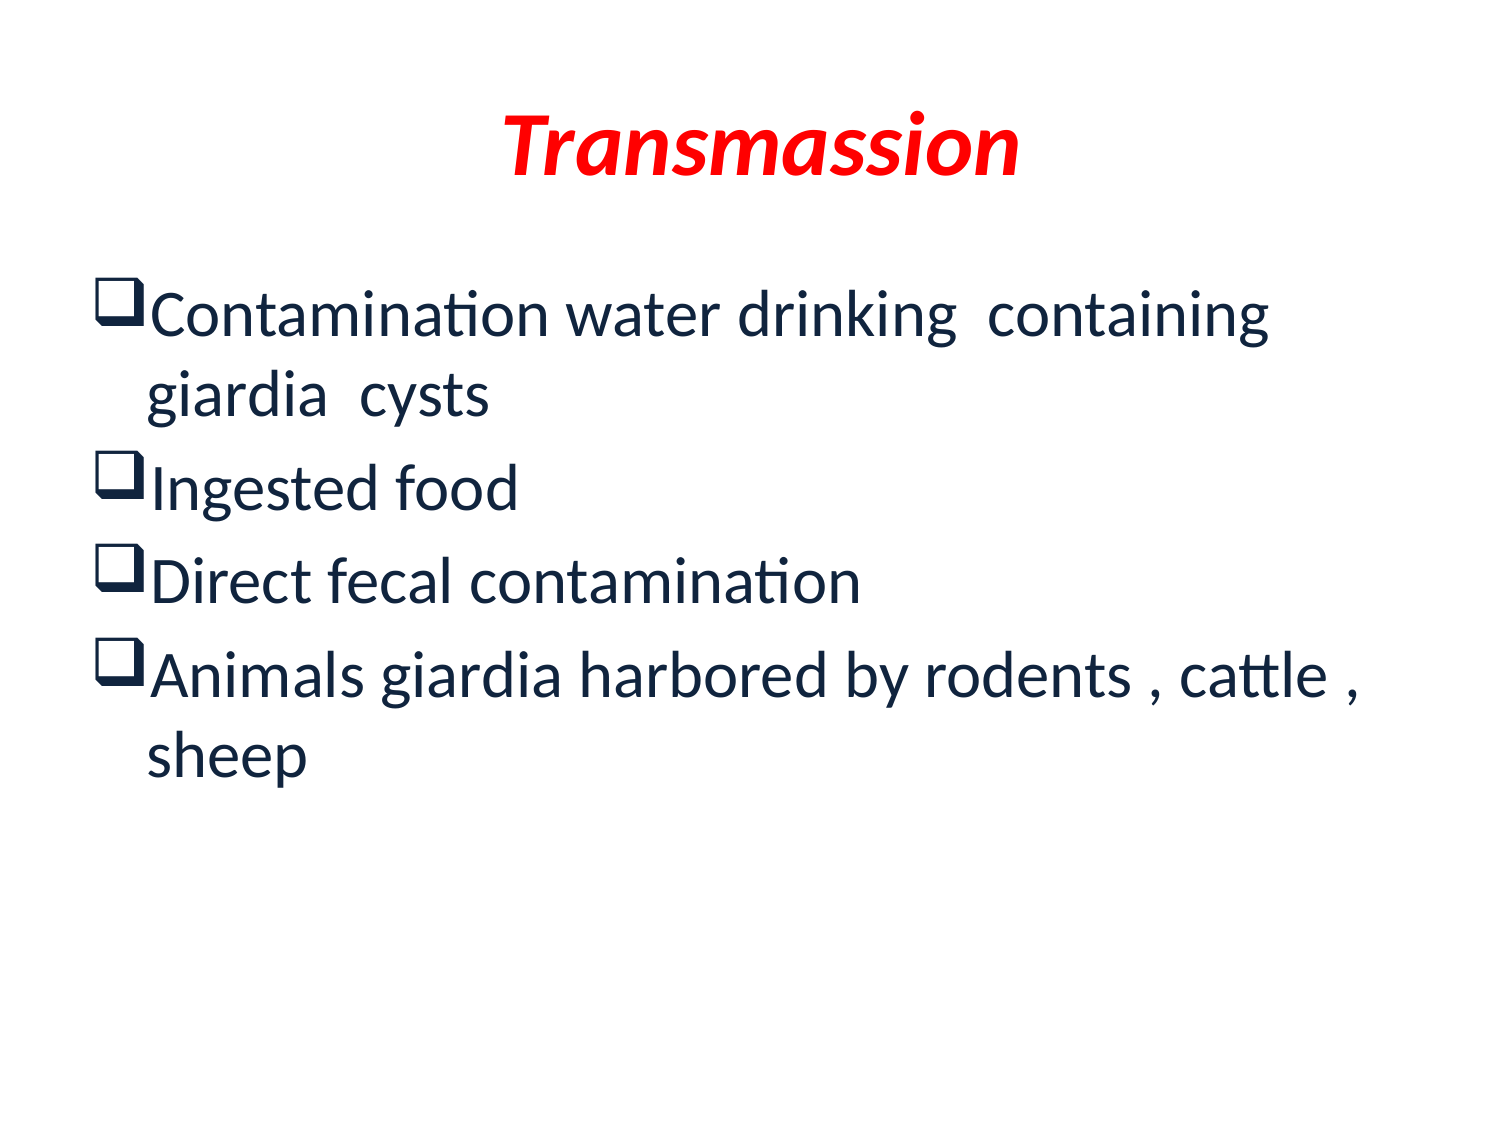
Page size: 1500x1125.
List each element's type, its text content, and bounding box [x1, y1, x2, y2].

title Transmassion [75, 45, 1425, 233]
list Contamination water drinking containing giardia cysts Ingested food Direct fecal contamination Animals giardia harbored by rodents , cattle , sheep [75, 262, 1425, 1005]
